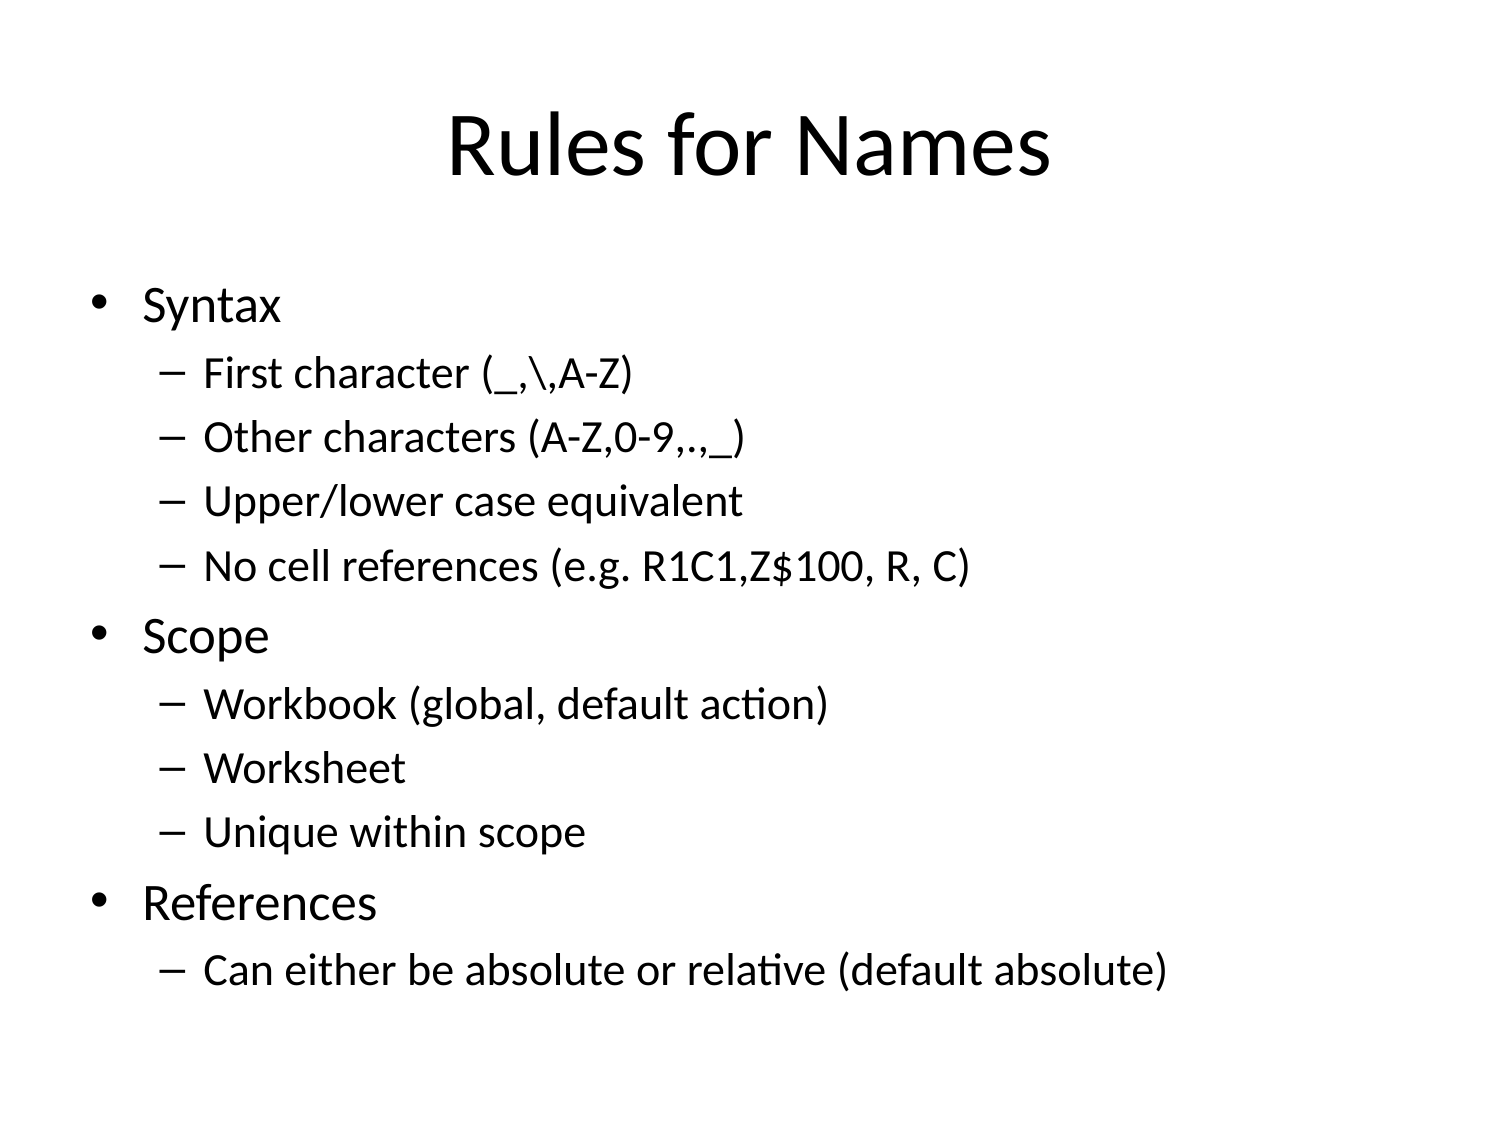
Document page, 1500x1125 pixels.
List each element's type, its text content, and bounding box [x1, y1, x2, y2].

title Rules for Names [74, 44, 1426, 233]
list Syntax First character (_,\,A-Z) Other characters (A-Z,0-9,.,_) Upper/lower case equivalent No cell references (e.g. R1C1,Z$100, R, C) Scope Workbook (global, default action) Worksheet Unique within scope References Can either be absolute or relative (default absolute) [74, 262, 1426, 1006]
